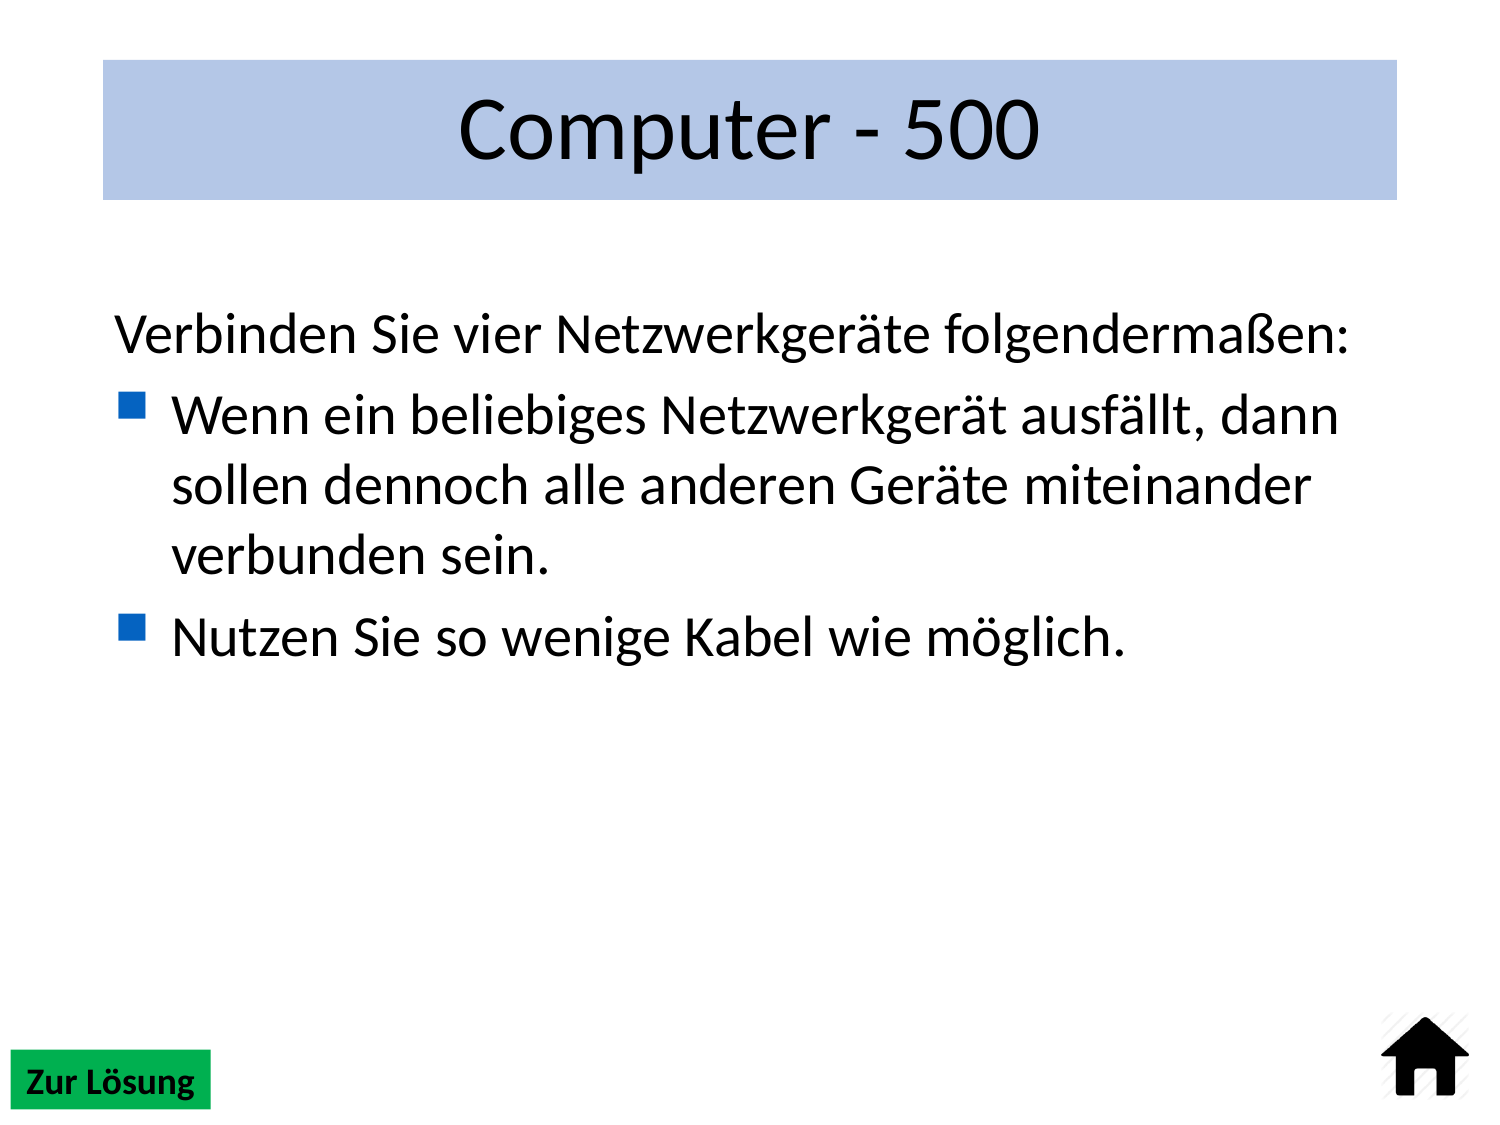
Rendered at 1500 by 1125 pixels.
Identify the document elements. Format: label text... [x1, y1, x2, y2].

text_box [74, 262, 1425, 1000]
title Computer - 500 [103, 59, 1397, 200]
text_box Verbinden Sie vier Netzwerkgeräte folgendermaßen: Wenn ein beliebiges Netzwerkgerät ausfällt, dann sollen dennoch alle anderen Geräte miteinander verbunden sein. Nutzen Sie so wenige Kabel wie möglich. [99, 287, 1450, 1025]
picture [1381, 1012, 1469, 1100]
text_box Zur Lösung [10, 1049, 211, 1110]
